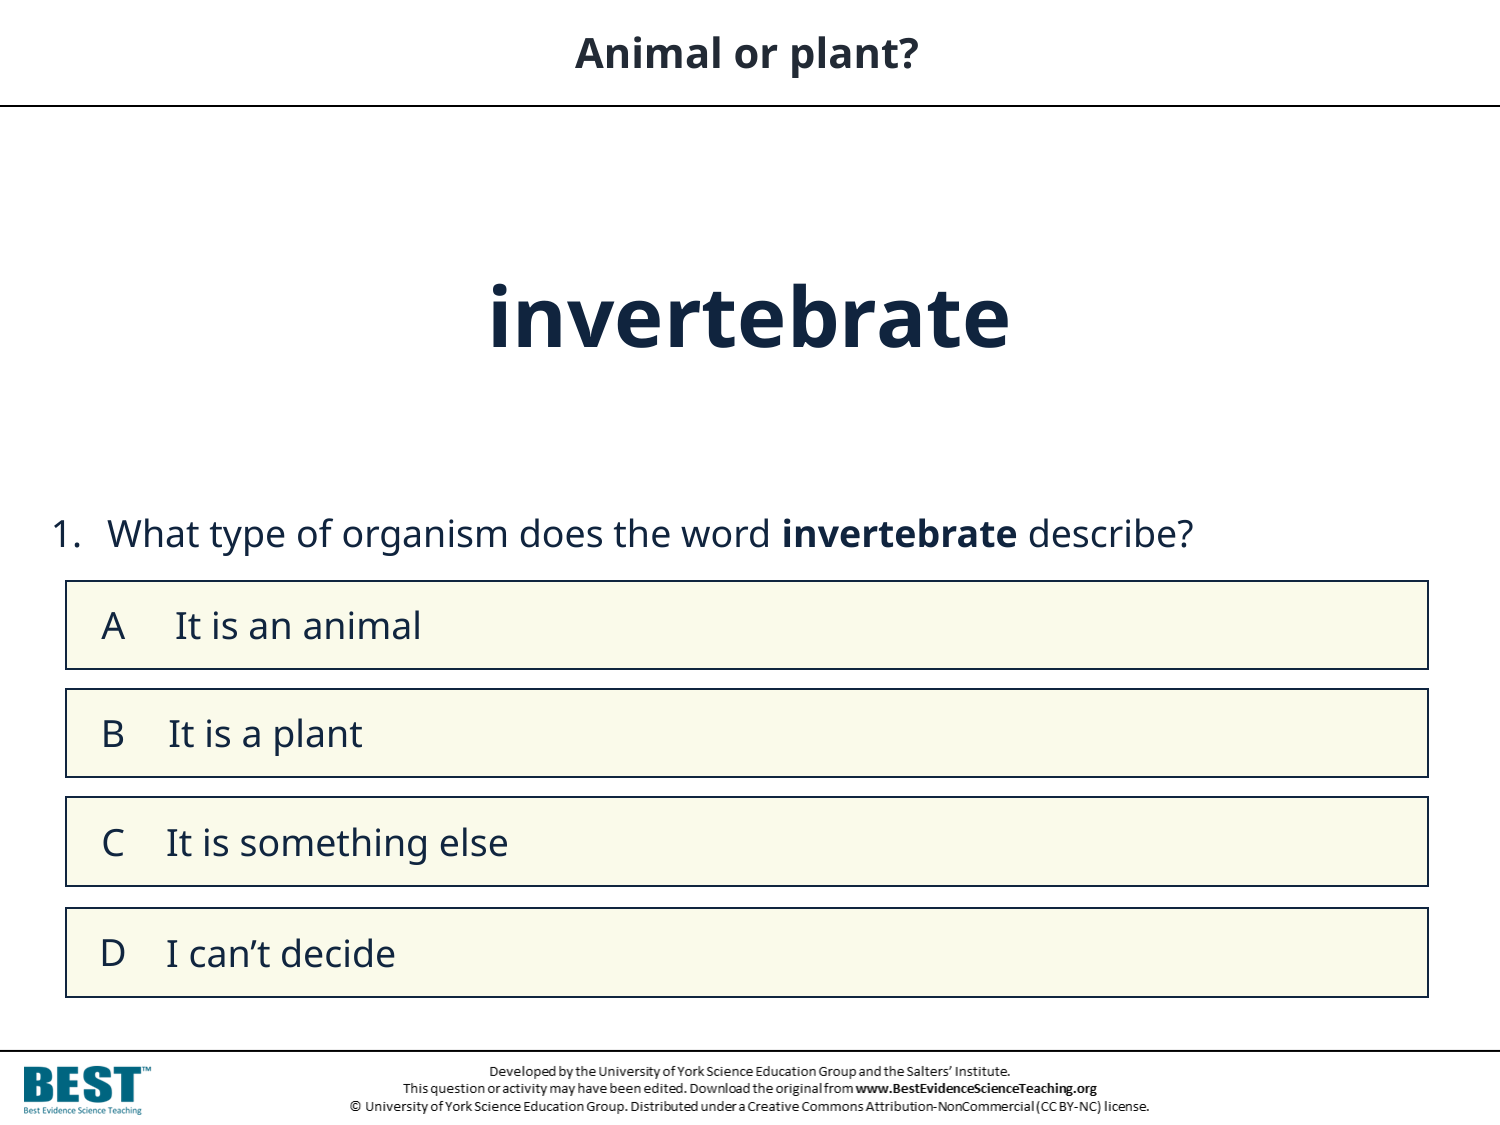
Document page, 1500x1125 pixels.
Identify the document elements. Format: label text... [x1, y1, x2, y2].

text_box Animal or plant? [23, 4, 1471, 99]
picture [0, 105, 1500, 1125]
